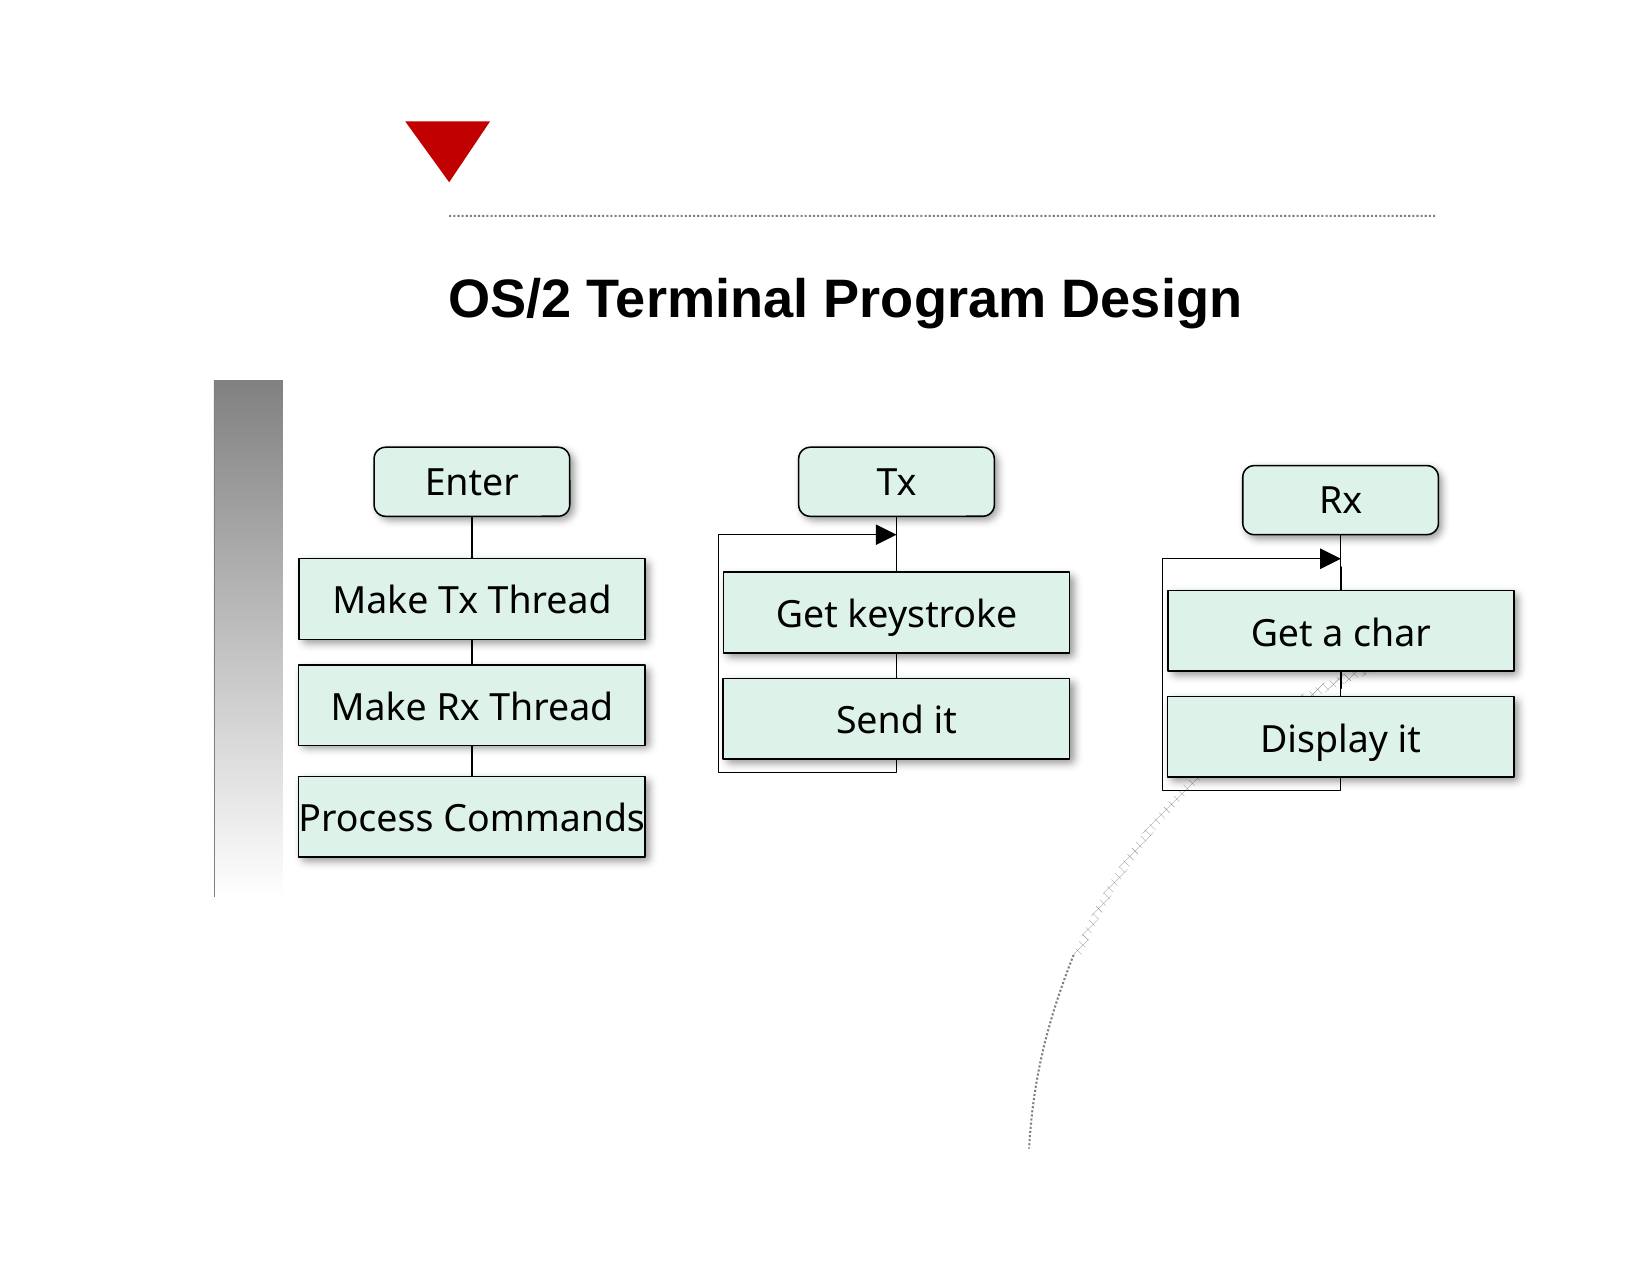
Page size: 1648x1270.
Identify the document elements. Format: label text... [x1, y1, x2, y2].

text_box Rx [1242, 465, 1439, 535]
text_box Send it [723, 678, 1070, 759]
text_box Enter [374, 447, 570, 517]
text_box Make Rx Thread [298, 664, 646, 746]
text_box Tx [798, 447, 995, 517]
text_box Get keystroke [723, 572, 1070, 653]
text_box Display it [1167, 696, 1514, 778]
text_box Make Tx Thread [299, 558, 646, 640]
text_box OS/2 Terminal Program Design [448, 263, 1439, 329]
text_box Process Commands [298, 776, 646, 857]
text_box Get a char [1167, 590, 1514, 672]
